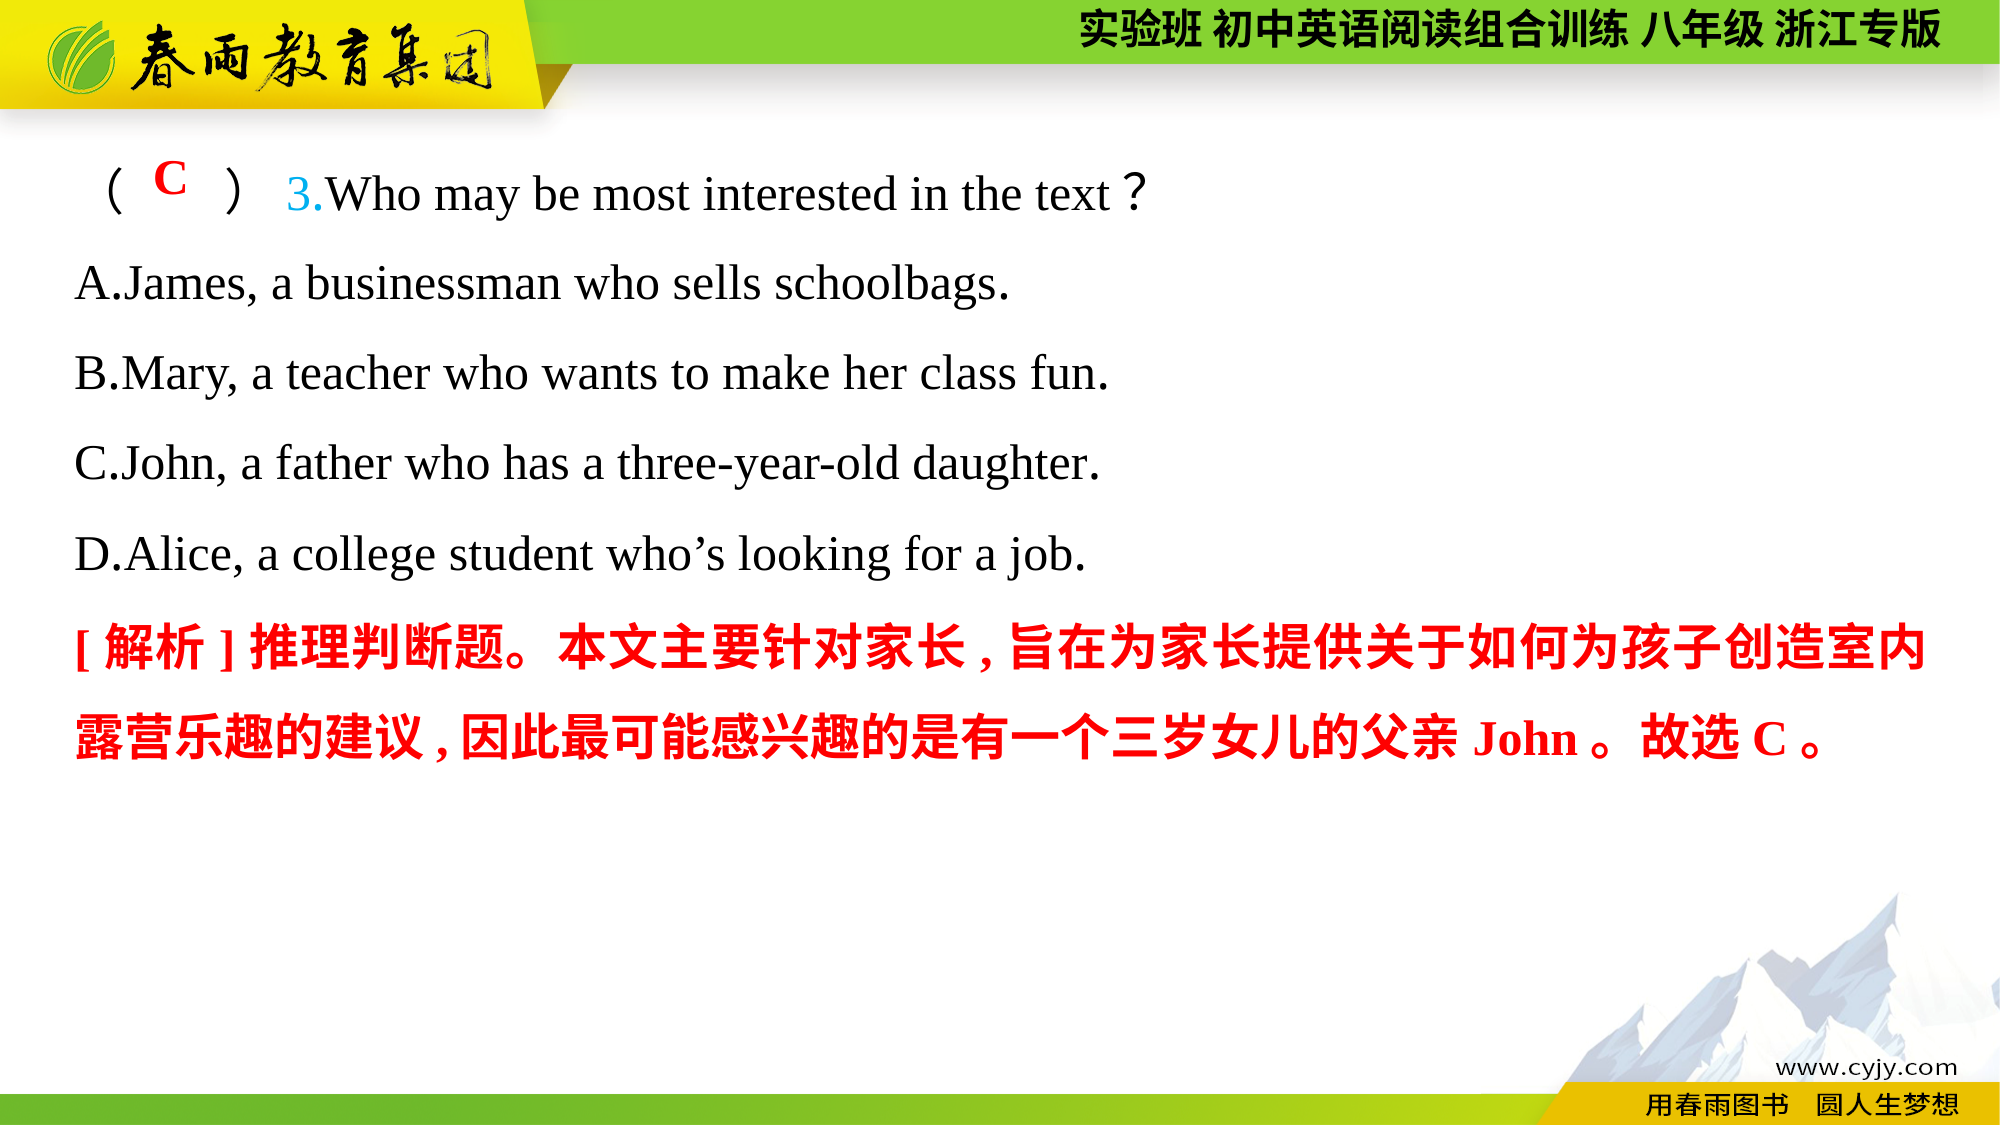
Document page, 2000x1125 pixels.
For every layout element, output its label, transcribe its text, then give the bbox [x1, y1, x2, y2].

text_box [解析]推理判断题。本文主要针对家长,旨在为家长提供关于如何为孩子创造室内露营乐趣的建议,因此最可能感兴趣的是有一个三岁女儿的父亲John。故选C。 [59, 577, 1944, 773]
picture [0, 0, 2000, 1125]
text_box C [138, 137, 204, 212]
list （ ）3.Who may be most interested in the text？ A.James, a businessman who sells schoolbags. B.Mary, a teacher who wants to make her class fun. C.John, a father who has a three-year-old daughter. D.Alice, a college student who’s looking for a job. [59, 122, 1944, 577]
